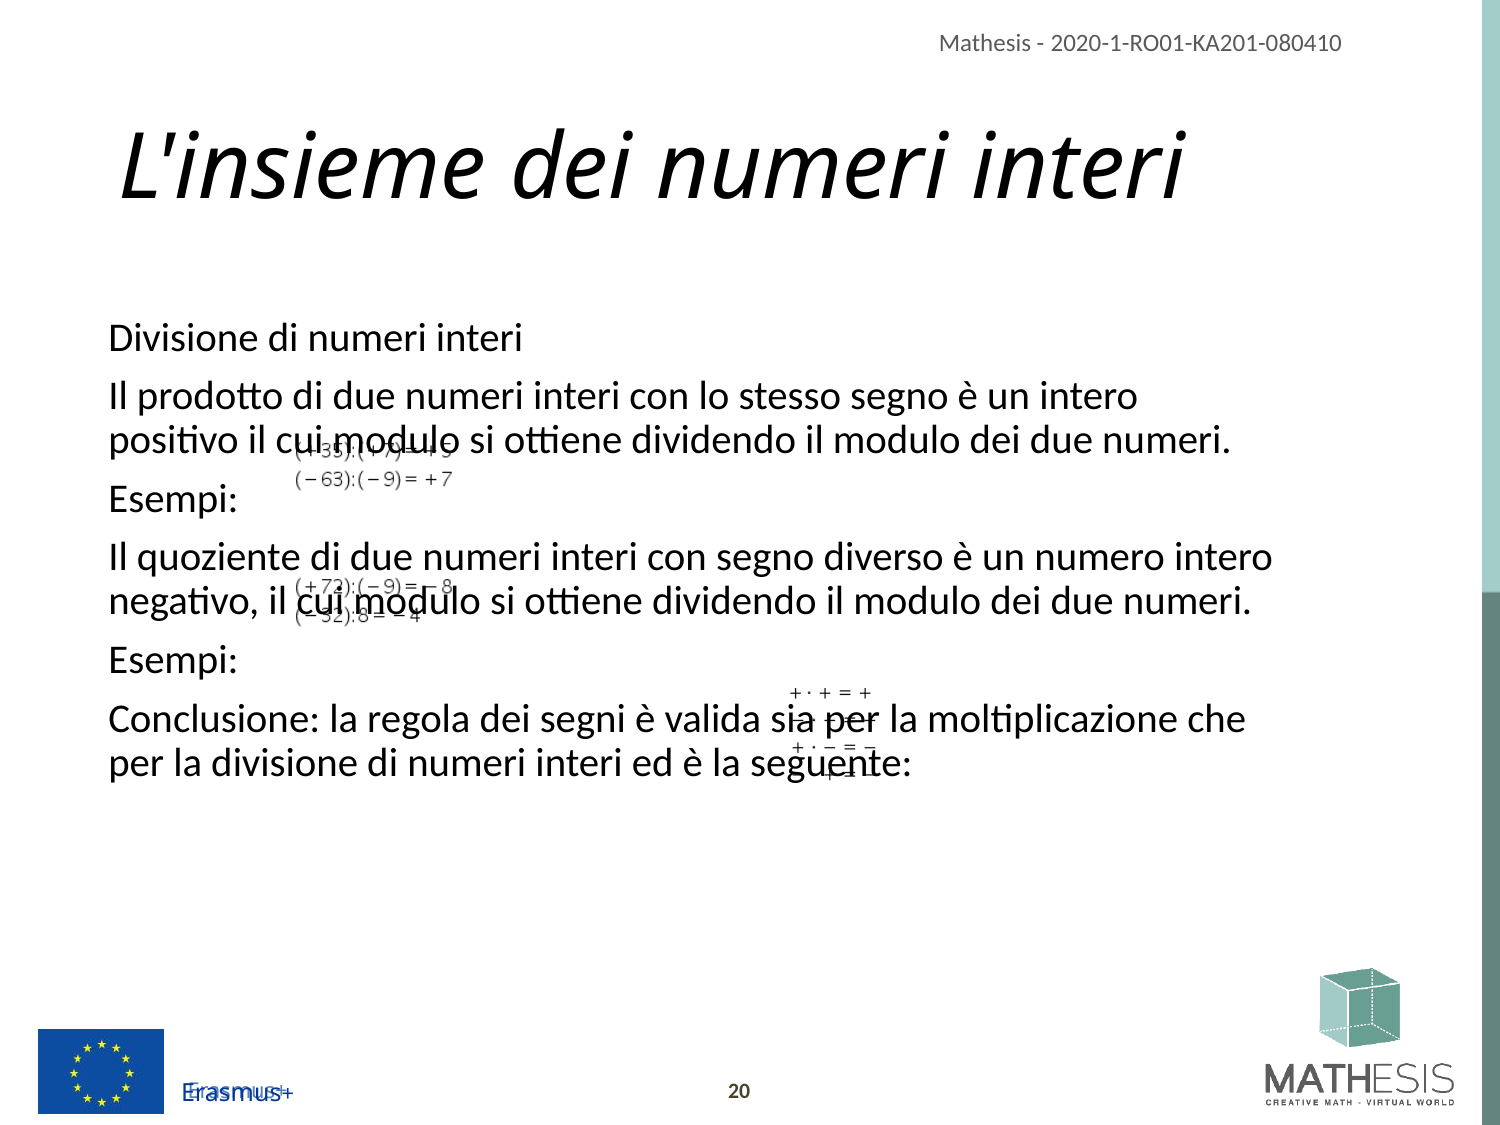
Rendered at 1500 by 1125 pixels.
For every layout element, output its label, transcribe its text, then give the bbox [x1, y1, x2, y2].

picture [295, 436, 453, 491]
picture [788, 688, 880, 804]
picture [295, 572, 453, 627]
title L'insieme dei numeri interi [103, 59, 1397, 278]
picture [38, 1029, 164, 1114]
list Divisione di numeri interi Il prodotto di due numeri interi con lo stesso segno è un intero positivo il cui modulo si ottiene dividendo il modulo dei due numeri. Esempi: Il quoziente di due numeri interi con segno diverso è un numero intero negativo, il cui modulo si ottiene dividendo il modulo dei due numeri. Esempi: Conclusione: la regola dei segni è valida sia per la moltiplicazione che per la divisione di numeri interi ed è la seguente: [93, 308, 1292, 804]
